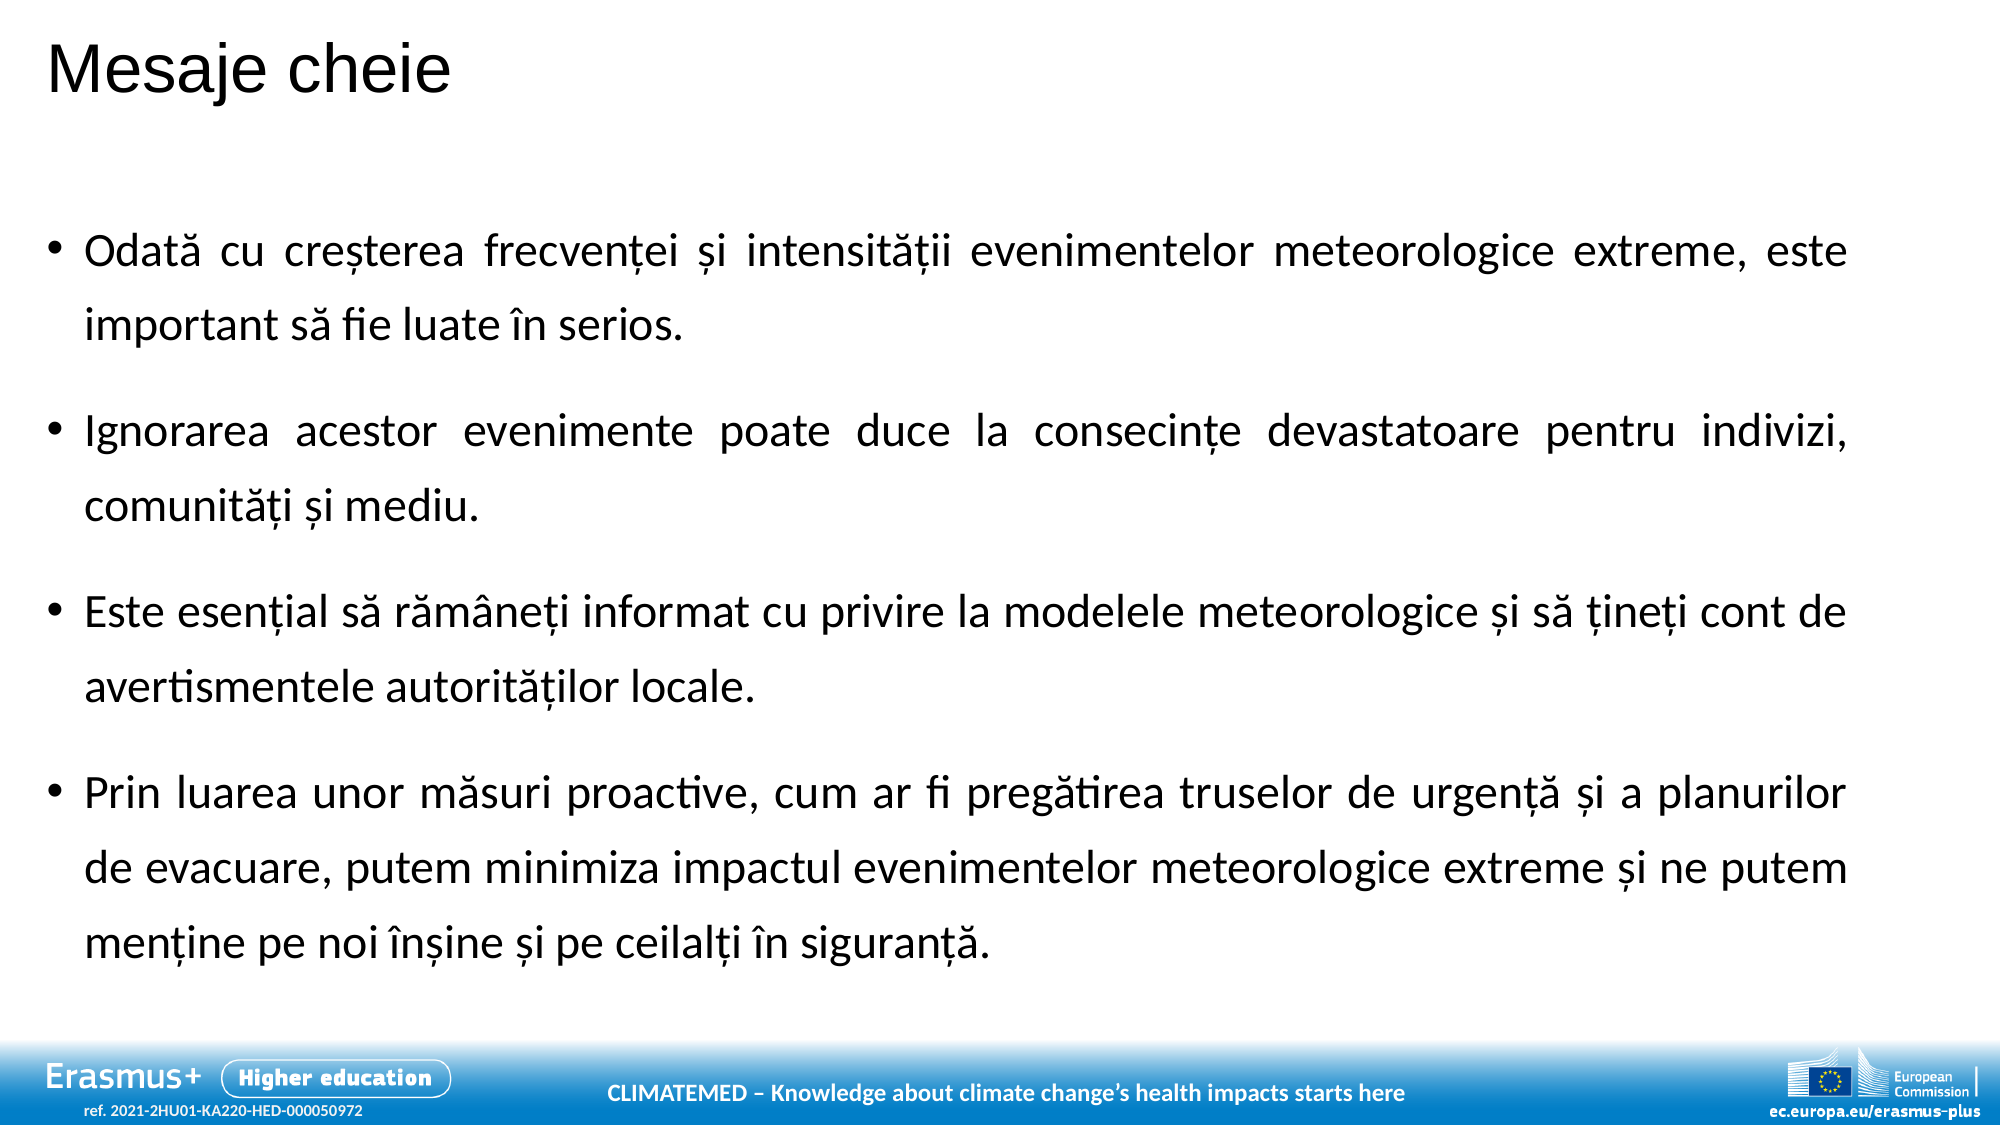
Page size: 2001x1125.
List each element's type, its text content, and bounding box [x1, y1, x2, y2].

title Mesaje cheie [31, 25, 1984, 116]
picture [0, 899, 2000, 1125]
list Odată cu creșterea frecvenței și intensității evenimentelor meteorologice extreme, este important să fie luate în serios. Ignorarea acestor evenimente poate duce la consecințe devastatoare pentru indivizi, comunități și mediu. Este esențial să rămâneți informat cu privire la modelele meteorologice și să țineți cont de avertismentele autorităților locale. Prin luarea unor măsuri proactive, cum ar fi pregătirea truselor de urgență și a planurilor de evacuare, putem minimiza impactul evenimentelor meteorologice extreme și ne putem menține pe noi înșine și pe ceilalți în siguranță. [31, 193, 1867, 1035]
